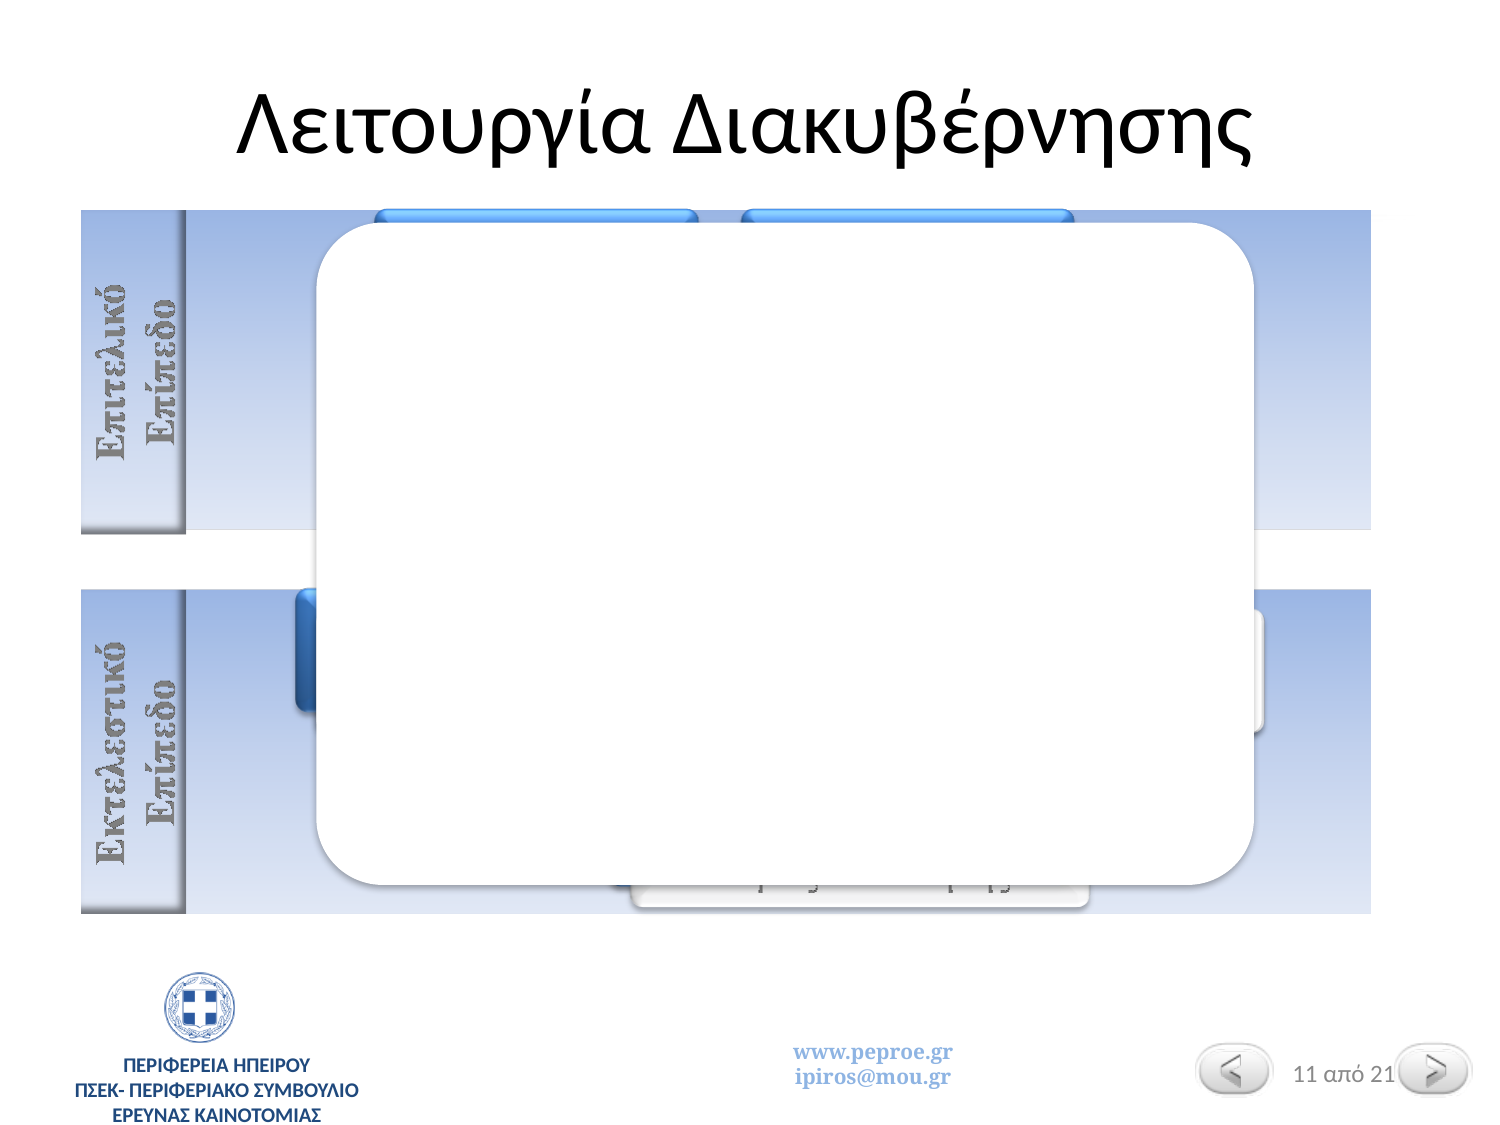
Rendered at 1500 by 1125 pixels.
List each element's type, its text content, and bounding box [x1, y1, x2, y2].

picture [1195, 1031, 1274, 1110]
picture [163, 972, 235, 1044]
title Λειτουργία Διακυβέρνησης [70, 23, 1421, 210]
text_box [316, 222, 1255, 886]
text_box www.peproe.gr ipiros@mou.gr [691, 1031, 1055, 1096]
picture [0, 204, 1500, 921]
text_box ΠΕΡΙΦΕΡΕΙΑ ΗΠΕΙΡΟΥ ΠΣΕΚ- ΠΕΡΙΦΕΡΙΑΚΟ ΣΥΜΒΟΥΛΙΟ ΕΡΕΥΝΑΣ ΚΑΙΝΟΤΟΜΙΑΣ [35, 1044, 399, 1125]
picture [1394, 1031, 1473, 1110]
slide_number 11 από 21 [1277, 1042, 1389, 1103]
